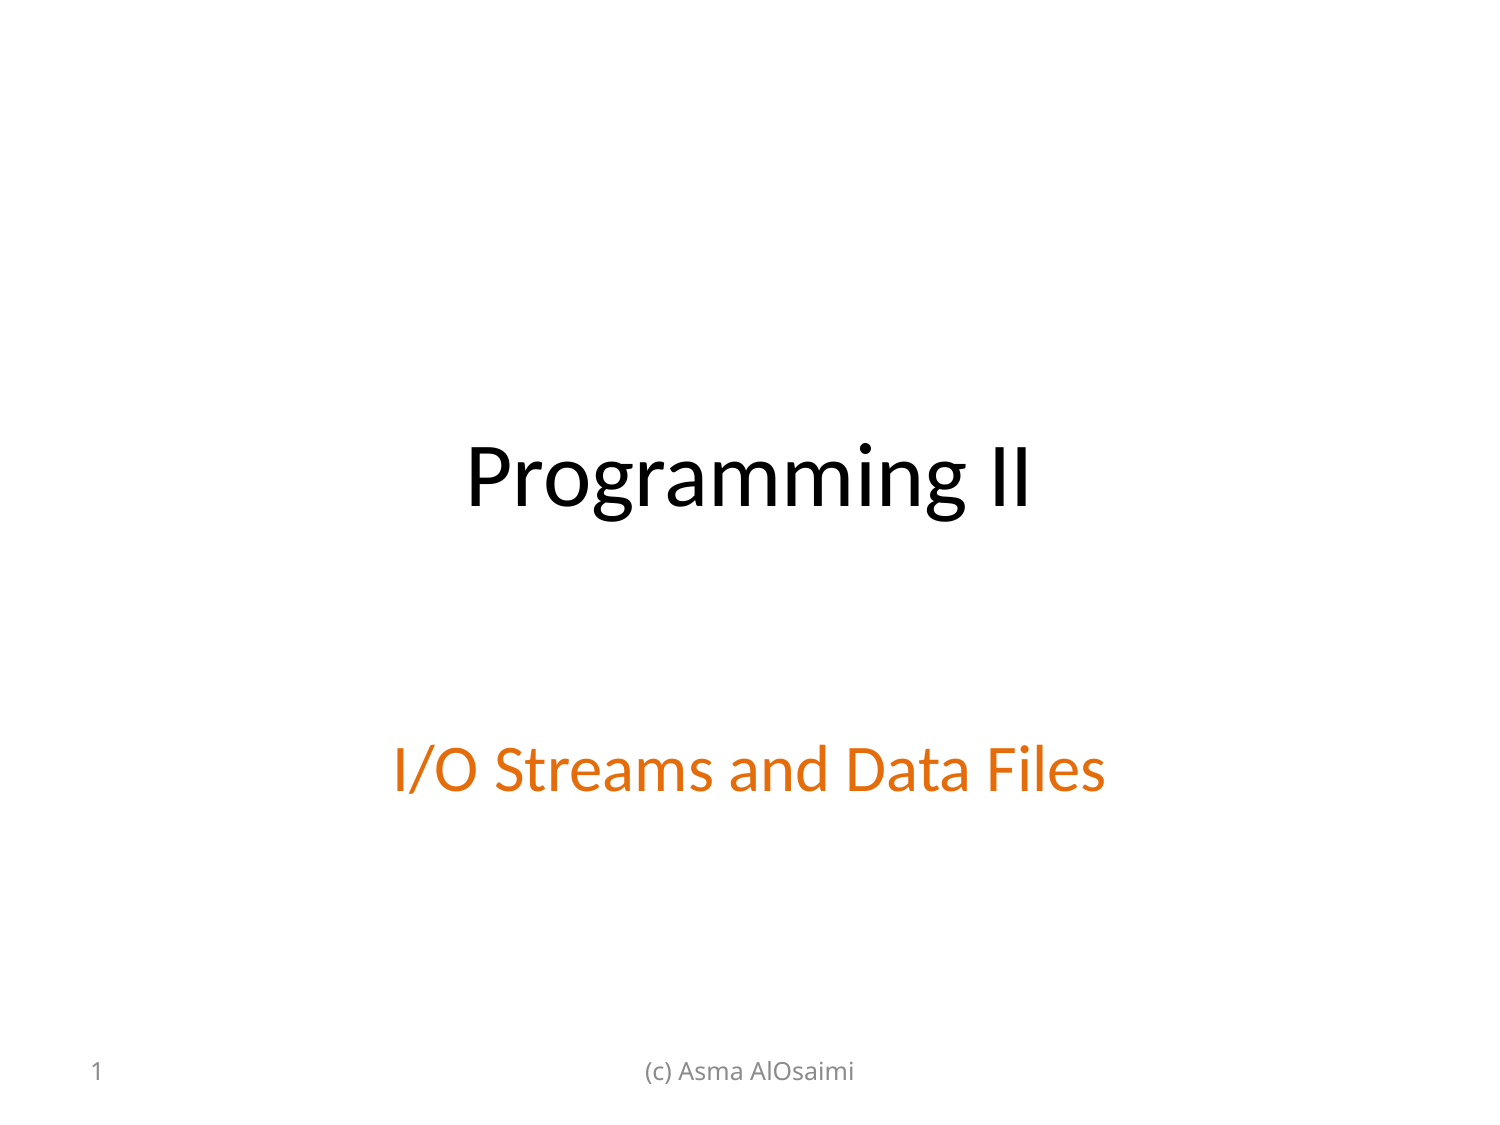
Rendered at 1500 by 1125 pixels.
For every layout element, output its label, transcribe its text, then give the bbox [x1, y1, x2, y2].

subtitle I/O Streams and Data Files [225, 637, 1275, 925]
slide_number 1 [75, 1042, 425, 1103]
title Programming II [112, 349, 1388, 591]
footer (c) Asma AlOsaimi [512, 1042, 988, 1103]
